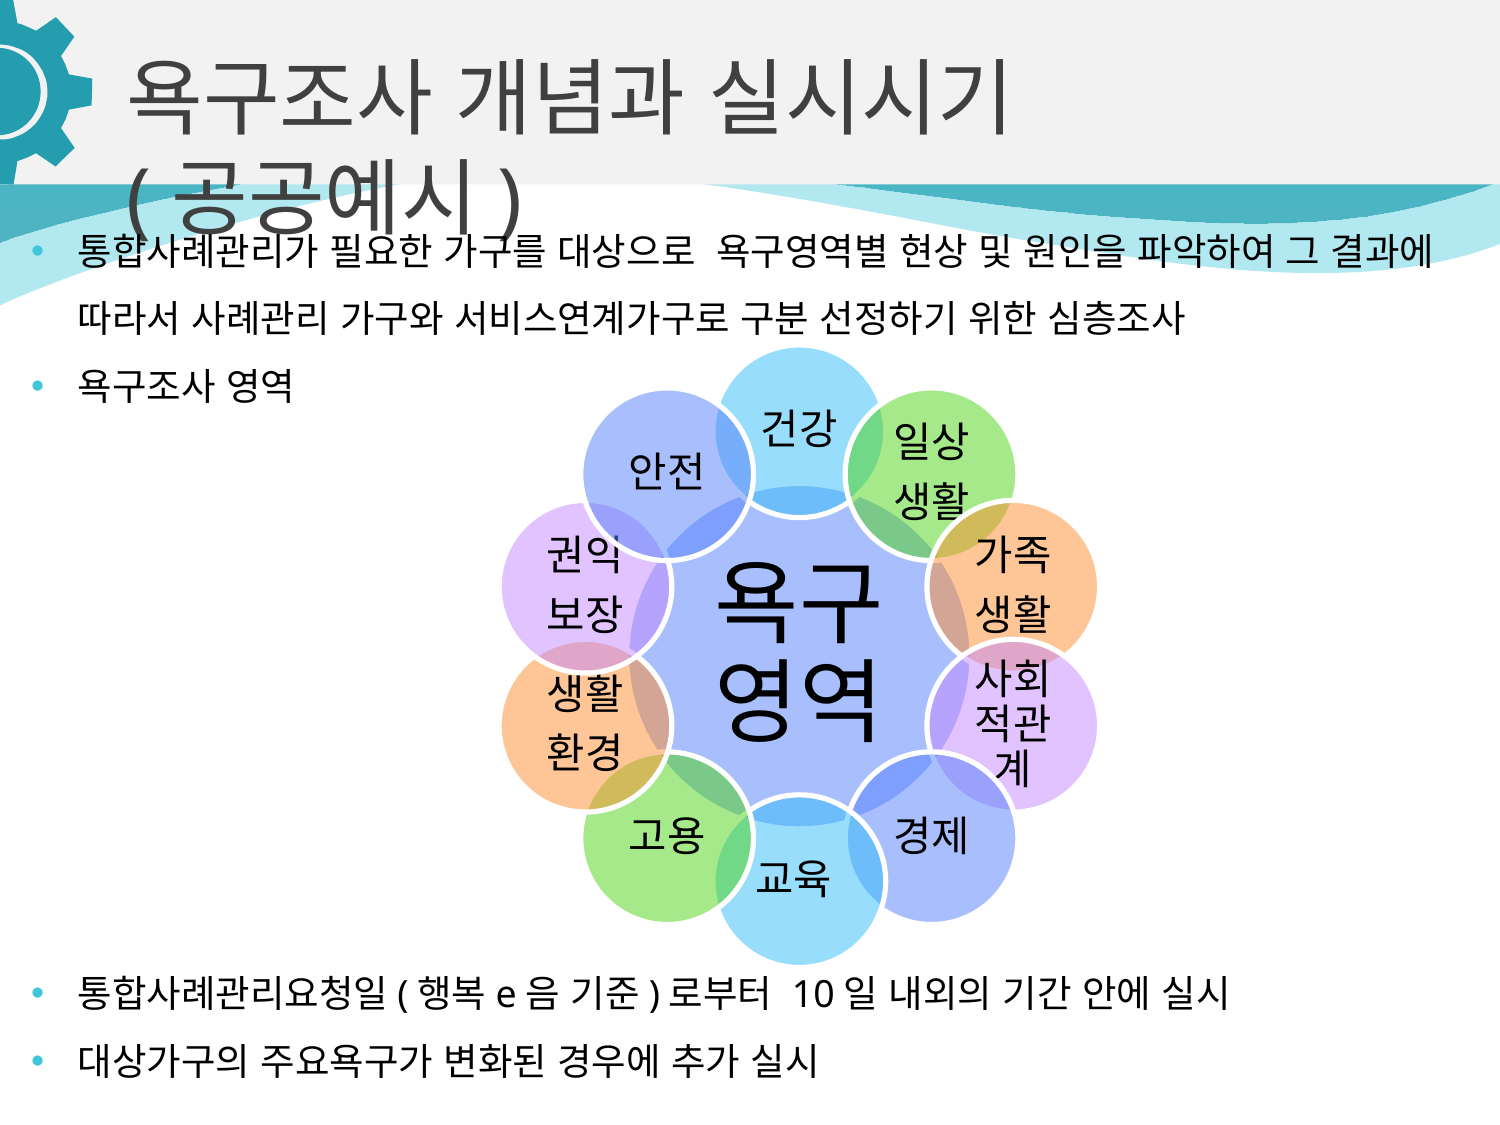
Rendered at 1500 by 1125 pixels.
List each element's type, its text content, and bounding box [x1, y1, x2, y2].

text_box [268, 344, 1331, 968]
text_box 통합사례관리가 필요한 가구를 대상으로 욕구영역별 현상 및 원인을 파악하여 그 결과에 따라서 사례관리 가구와 서비스연계가구로 구분 선정하기 위한 심층조사 욕구조사 영역 통합사례관리요청일(행복e음 기준)로부터 10일 내외의 기간 안에 실시 대상가구의 주요욕구가 변화된 경우에 추가 실시 [16, 197, 1471, 1091]
text_box 욕구조사 개념과 실시시기 (공공예시) [112, 37, 1461, 197]
